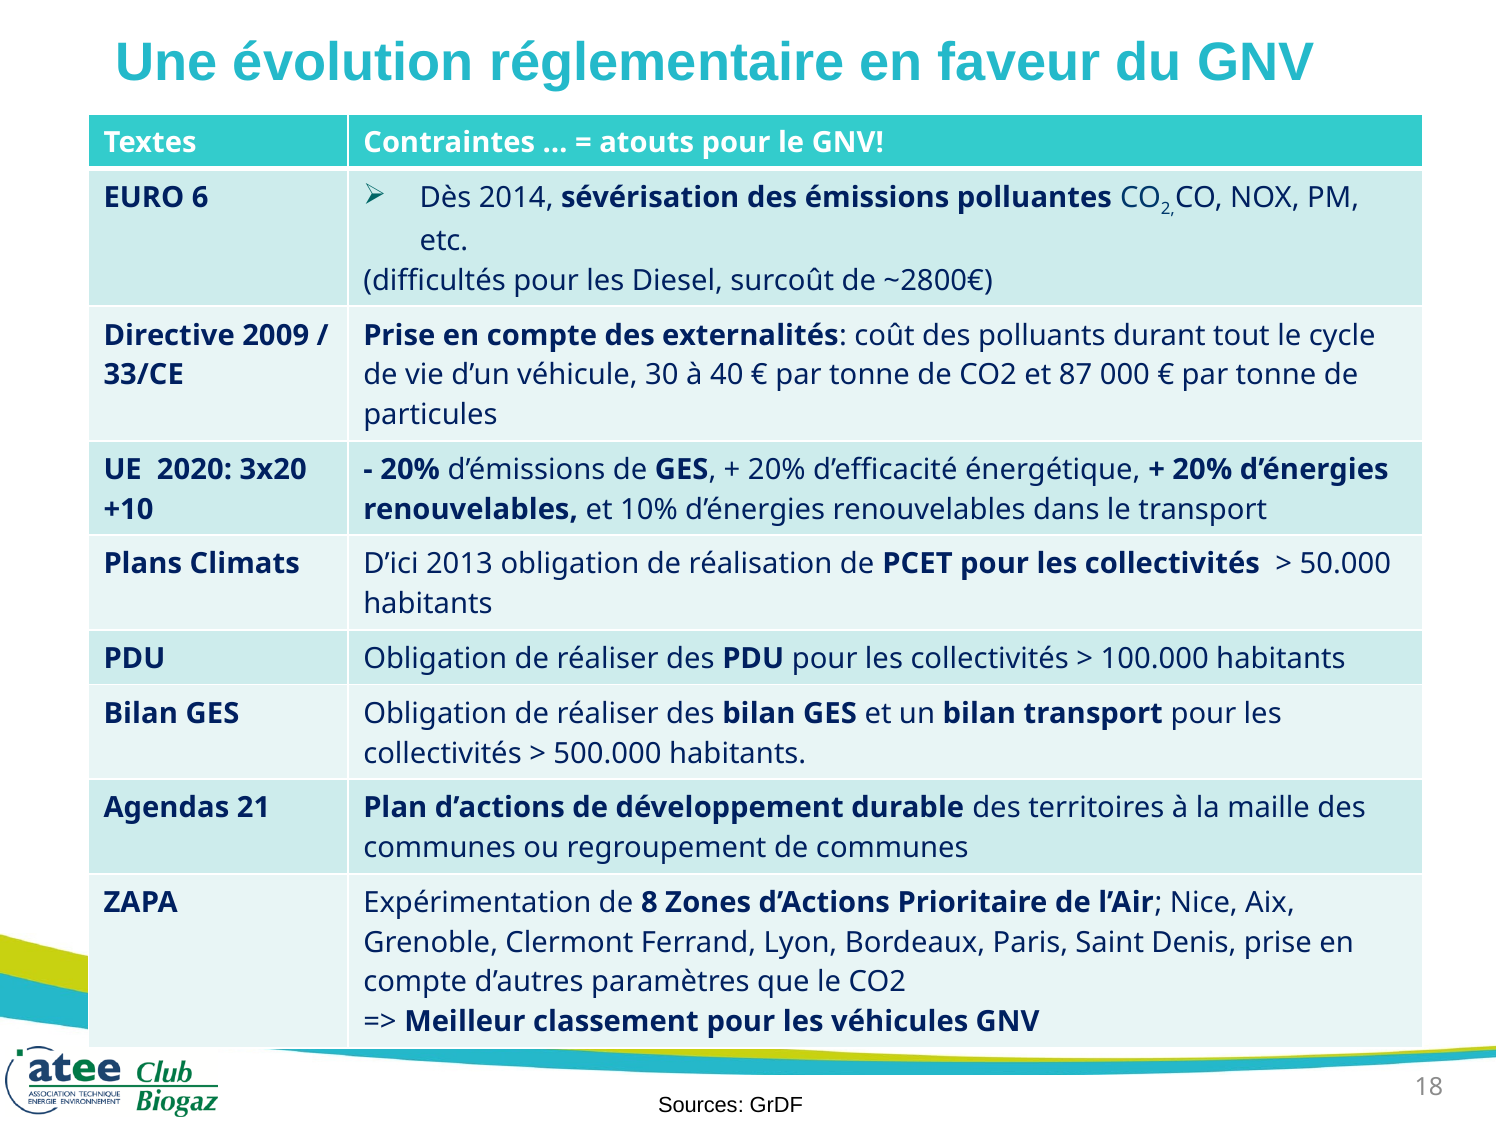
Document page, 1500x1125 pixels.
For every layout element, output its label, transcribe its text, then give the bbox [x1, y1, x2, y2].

table_cell Obligation de réaliser des bilan GES et un bilan transport pour les collectivités > 500.000 habitants. [349, 685, 1422, 778]
table_cell - 20% d’émissions de GES, + 20% d’efficacité énergétique, + 20% d’énergies renouvelables, et 10% d’énergies renouvelables dans le transport [349, 442, 1422, 534]
table_cell ZAPA [89, 875, 347, 1047]
table_header Textes [89, 115, 347, 166]
table_cell Plan d’actions de développement durable des territoires à la maille des communes ou regroupement de communes [349, 780, 1422, 873]
table_cell Dès 2014, sévérisation des émissions polluantes CO2,CO, NOX, PM, etc. (difficultés pour les Diesel, surcoût de ~2800€) [349, 171, 1422, 305]
table_cell D’ici 2013 obligation de réalisation de PCET pour les collectivités > 50.000 habitants [349, 536, 1422, 629]
table_cell UE 2020: 3x20 +10 [89, 442, 347, 534]
table_cell Plans Climats [89, 536, 347, 629]
table_cell Bilan GES [89, 685, 347, 778]
table_cell Directive 2009 / 33/CE [89, 307, 347, 440]
table_header Contraintes … = atouts pour le GNV! [349, 115, 1422, 166]
table_cell Obligation de réaliser des PDU pour les collectivités > 100.000 habitants [349, 631, 1422, 684]
table_cell Agendas 21 [89, 780, 347, 873]
picture [0, 933, 1496, 1117]
table_cell EURO 6 [89, 171, 347, 305]
table_cell Expérimentation de 8 Zones d’Actions Prioritaire de l’Air; Nice, Aix, Grenoble, Clermont Ferrand, Lyon, Bordeaux, Paris, Saint Denis, prise en compte d’autres paramètres que le CO2 => Meilleur classement pour les véhicules GNV [349, 875, 1422, 1047]
table_cell PDU [89, 631, 347, 684]
text_box Sources: GrDF [466, 1083, 995, 1125]
table_cell Prise en compte des externalités: coût des polluants durant tout le cycle de vie d’un véhicule, 30 à 40 € par tonne de CO2 et 87 000 € par tonne de particules [349, 307, 1422, 440]
title Une évolution réglementaire en faveur du GNV [100, 18, 1448, 113]
